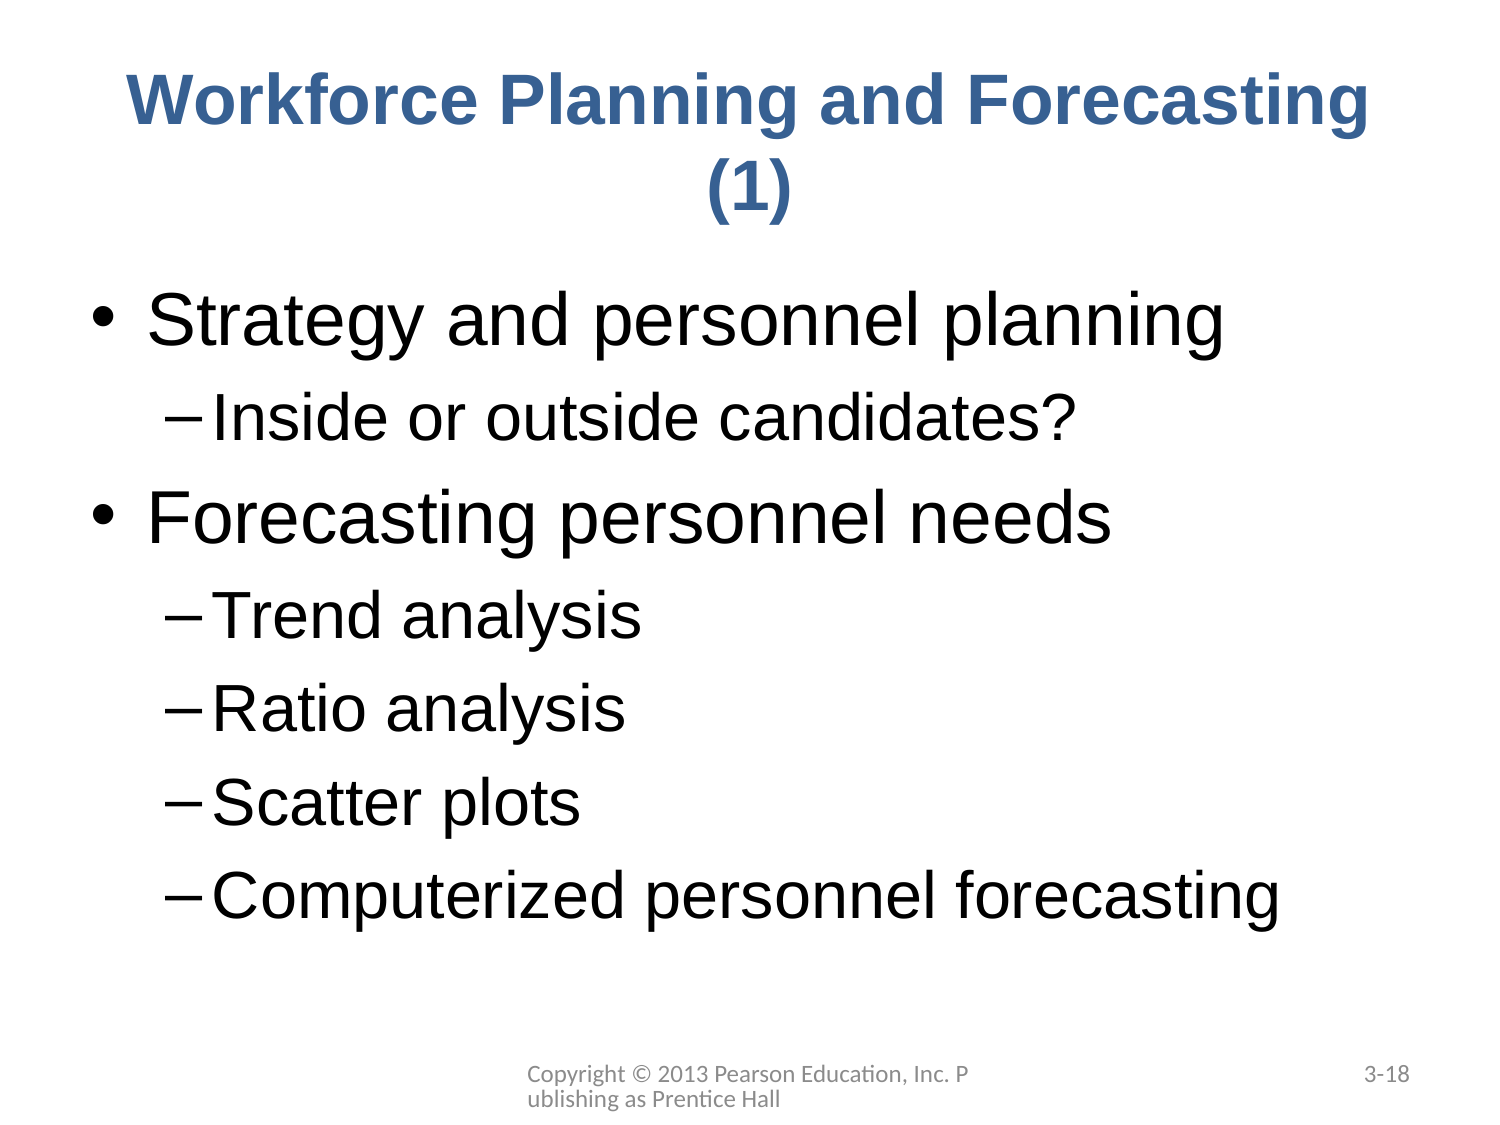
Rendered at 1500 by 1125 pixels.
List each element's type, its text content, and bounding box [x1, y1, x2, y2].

title Workforce Planning and Forecasting (1) [75, 45, 1425, 233]
footer Copyright © 2013 Pearson Education, Inc. Publishing as Prentice Hall [512, 1042, 988, 1103]
slide_number 3-18 [1074, 1042, 1425, 1103]
list Strategy and personnel planning Inside or outside candidates? Forecasting personnel needs Trend analysis Ratio analysis Scatter plots Computerized personnel forecasting [75, 262, 1425, 1005]
